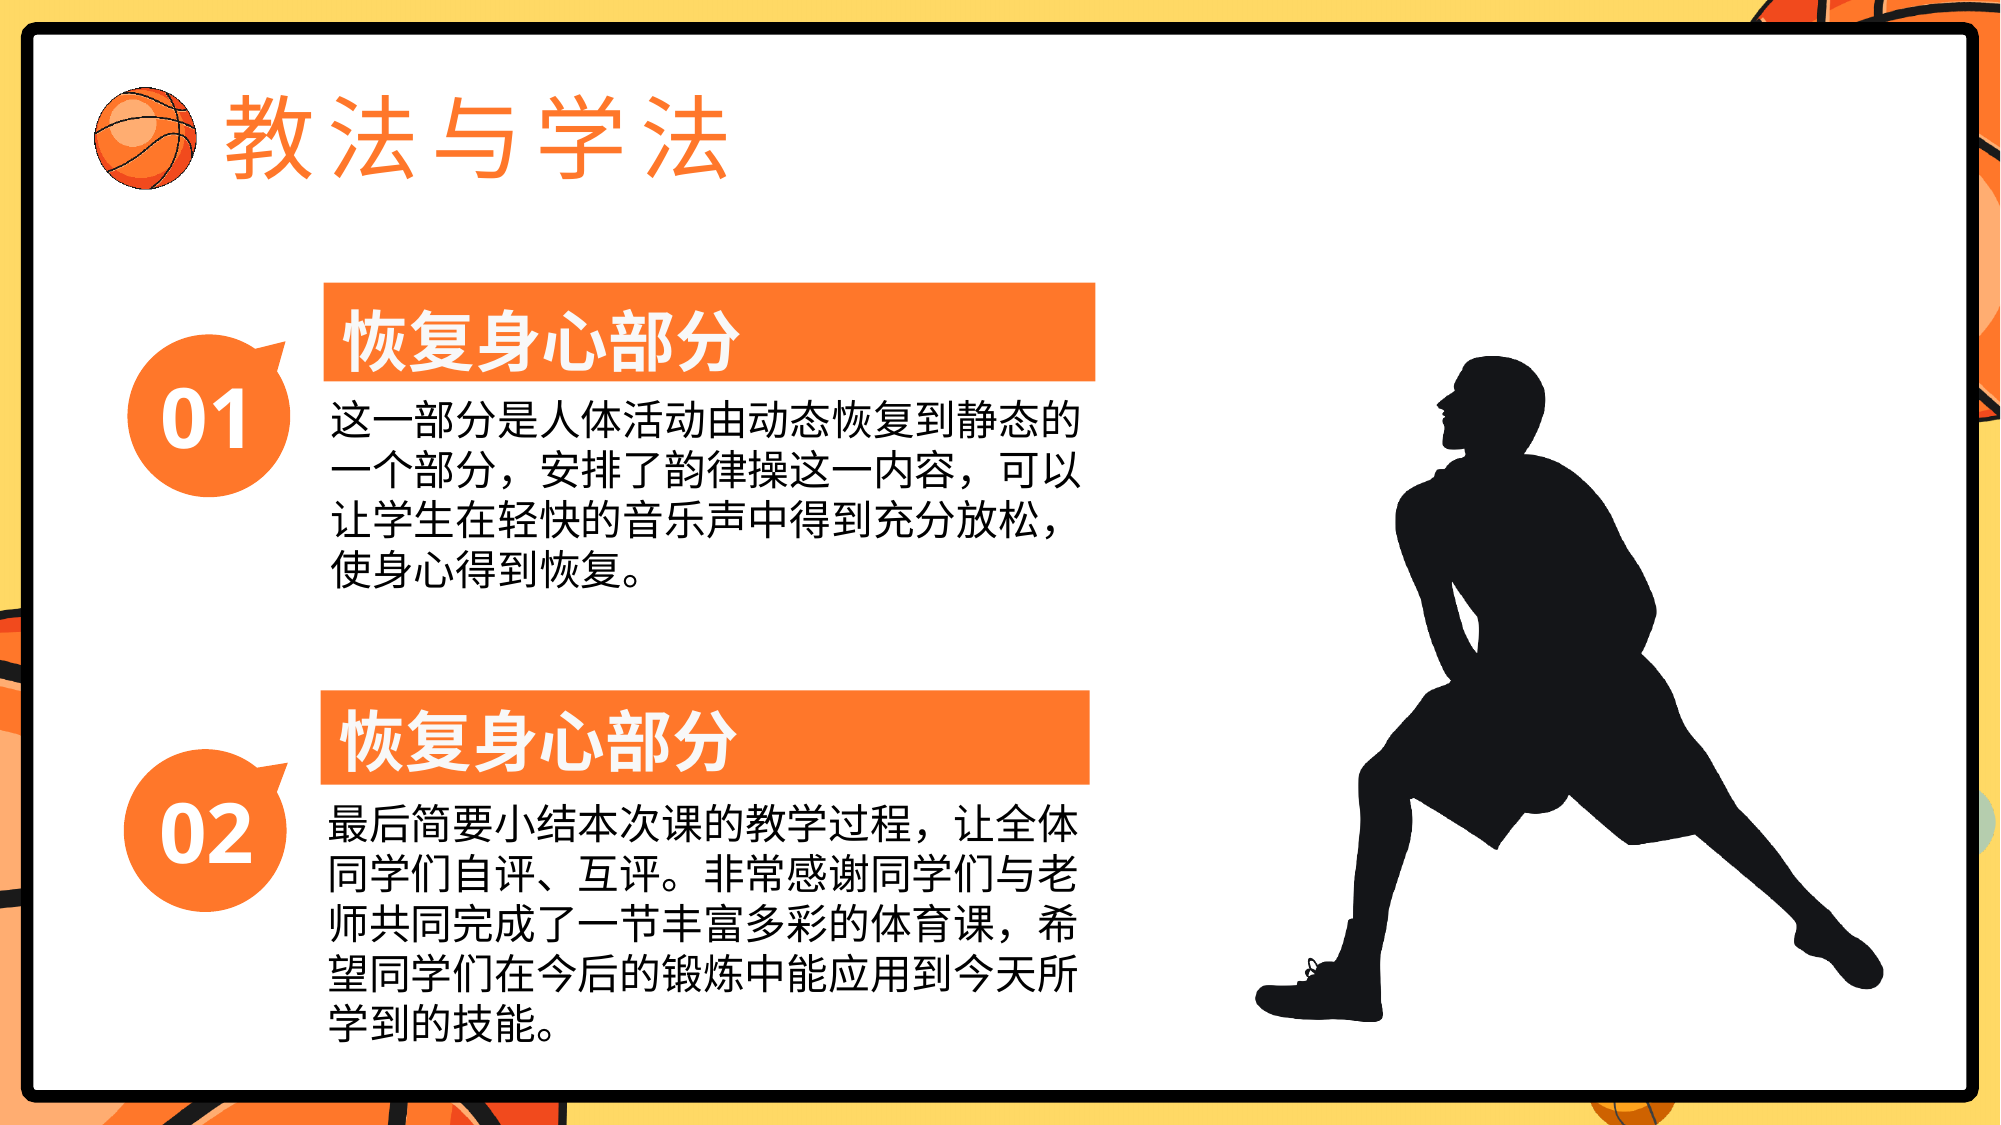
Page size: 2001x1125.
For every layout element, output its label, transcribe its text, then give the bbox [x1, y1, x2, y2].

text_box [127, 334, 291, 498]
text_box 01 [155, 385, 262, 446]
picture [0, 0, 2001, 1125]
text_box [320, 690, 1090, 789]
text_box 这一部分是人体活动由动态恢复到静态的一个部分，安排了韵律操这一内容，可以让学生在轻快的音乐声中得到充分放松，使身心得到恢复。 [319, 388, 1095, 600]
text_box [323, 282, 1095, 389]
text_box 02 [153, 799, 260, 861]
text_box 最后简要小结本次课的教学过程，让全体同学们自评、互评。非常感谢同学们与老师共同完成了一节丰富多彩的体育课，希望同学们在今后的锻炼中能应用到今天所学到的技能。 [316, 791, 1095, 1054]
text_box [123, 749, 288, 912]
